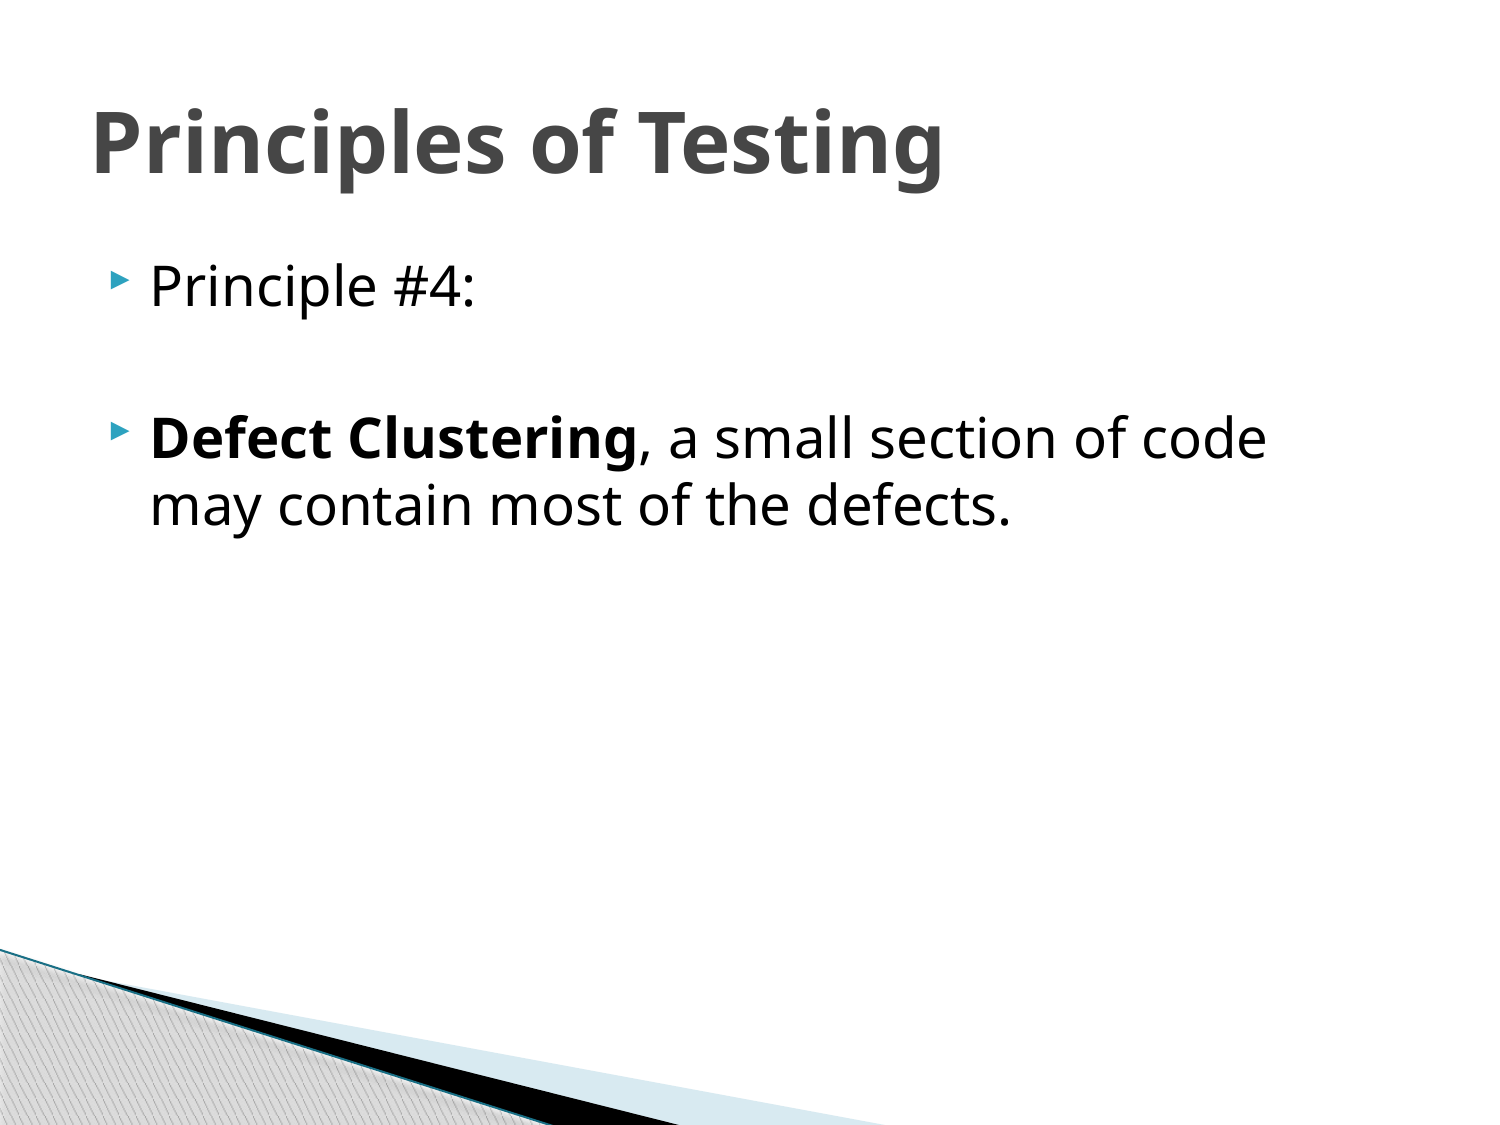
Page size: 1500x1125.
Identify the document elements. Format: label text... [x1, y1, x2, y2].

title Principles of Testing [75, 45, 1425, 233]
list Principle #4: Defect Clustering, a small section of code may contain most of the defects. [75, 243, 1388, 986]
